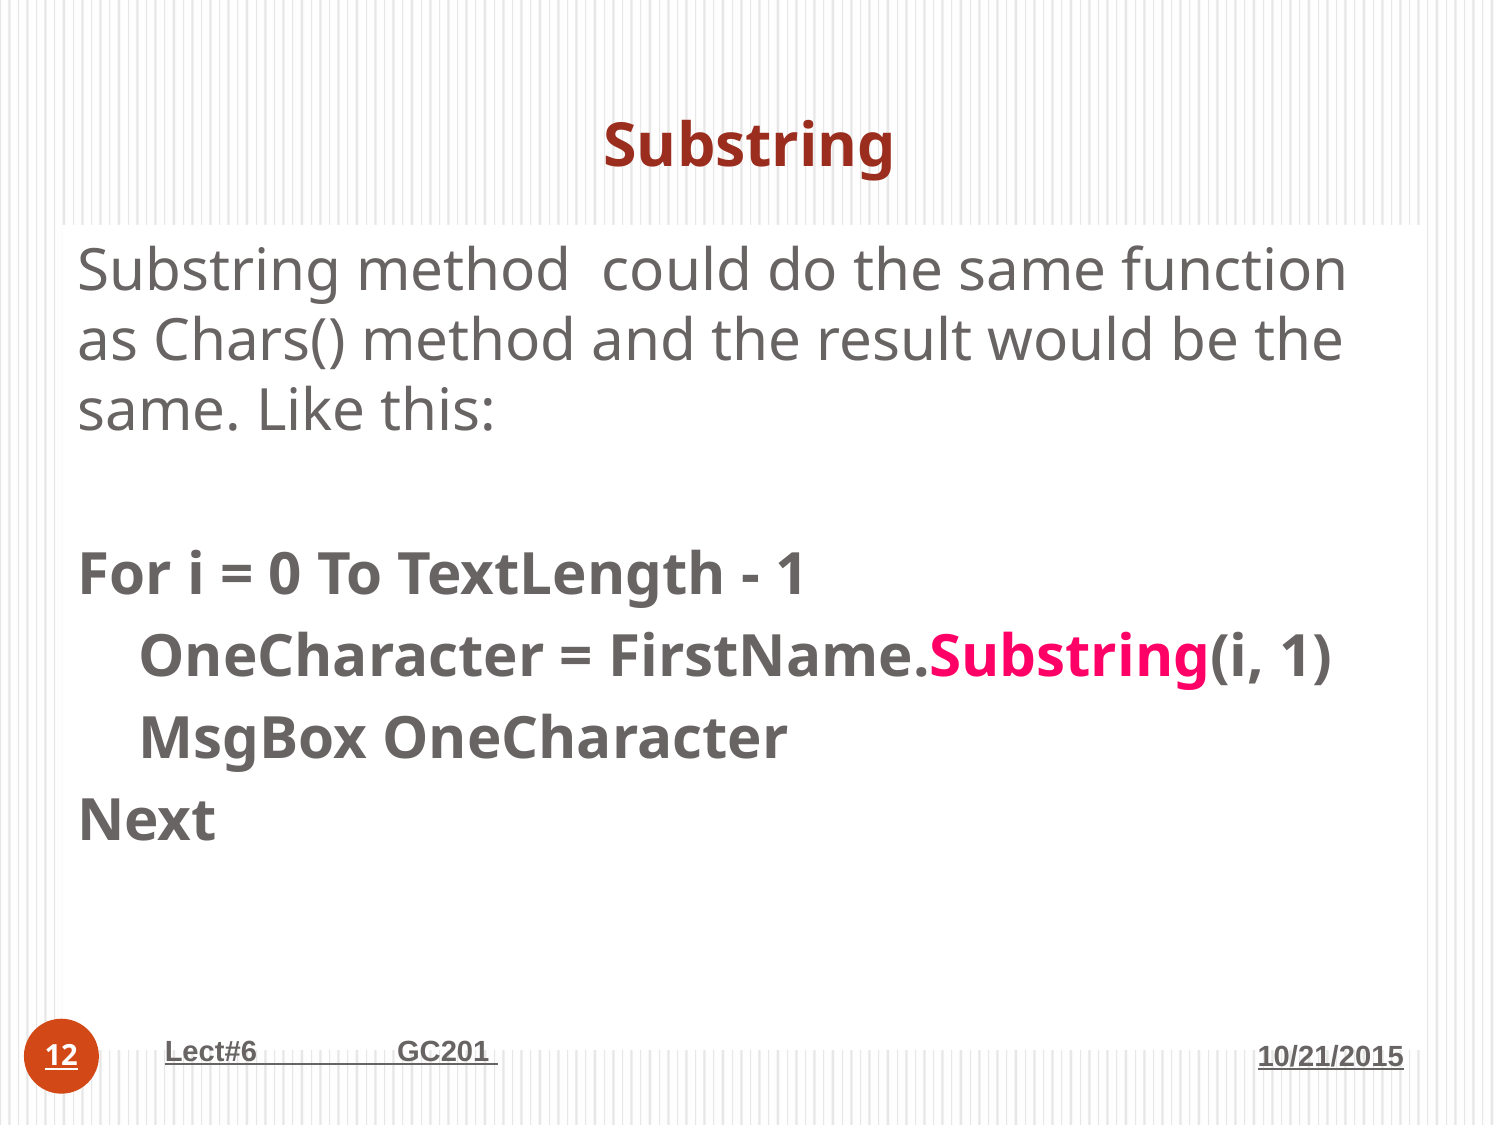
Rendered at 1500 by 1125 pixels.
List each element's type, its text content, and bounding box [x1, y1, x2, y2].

subtitle Substring method could do the same function as Chars() method and the result would be the same. Like this: For i = 0 To TextLength - 1 OneCharacter = FirstName.Substring(i, 1) MsgBox OneCharacter Next [62, 224, 1426, 1051]
footer Lect#6 GC201 [150, 1012, 800, 1088]
slide_number 12 [23, 1018, 99, 1094]
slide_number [1012, 1015, 1419, 1094]
title Substring [74, 24, 1426, 267]
